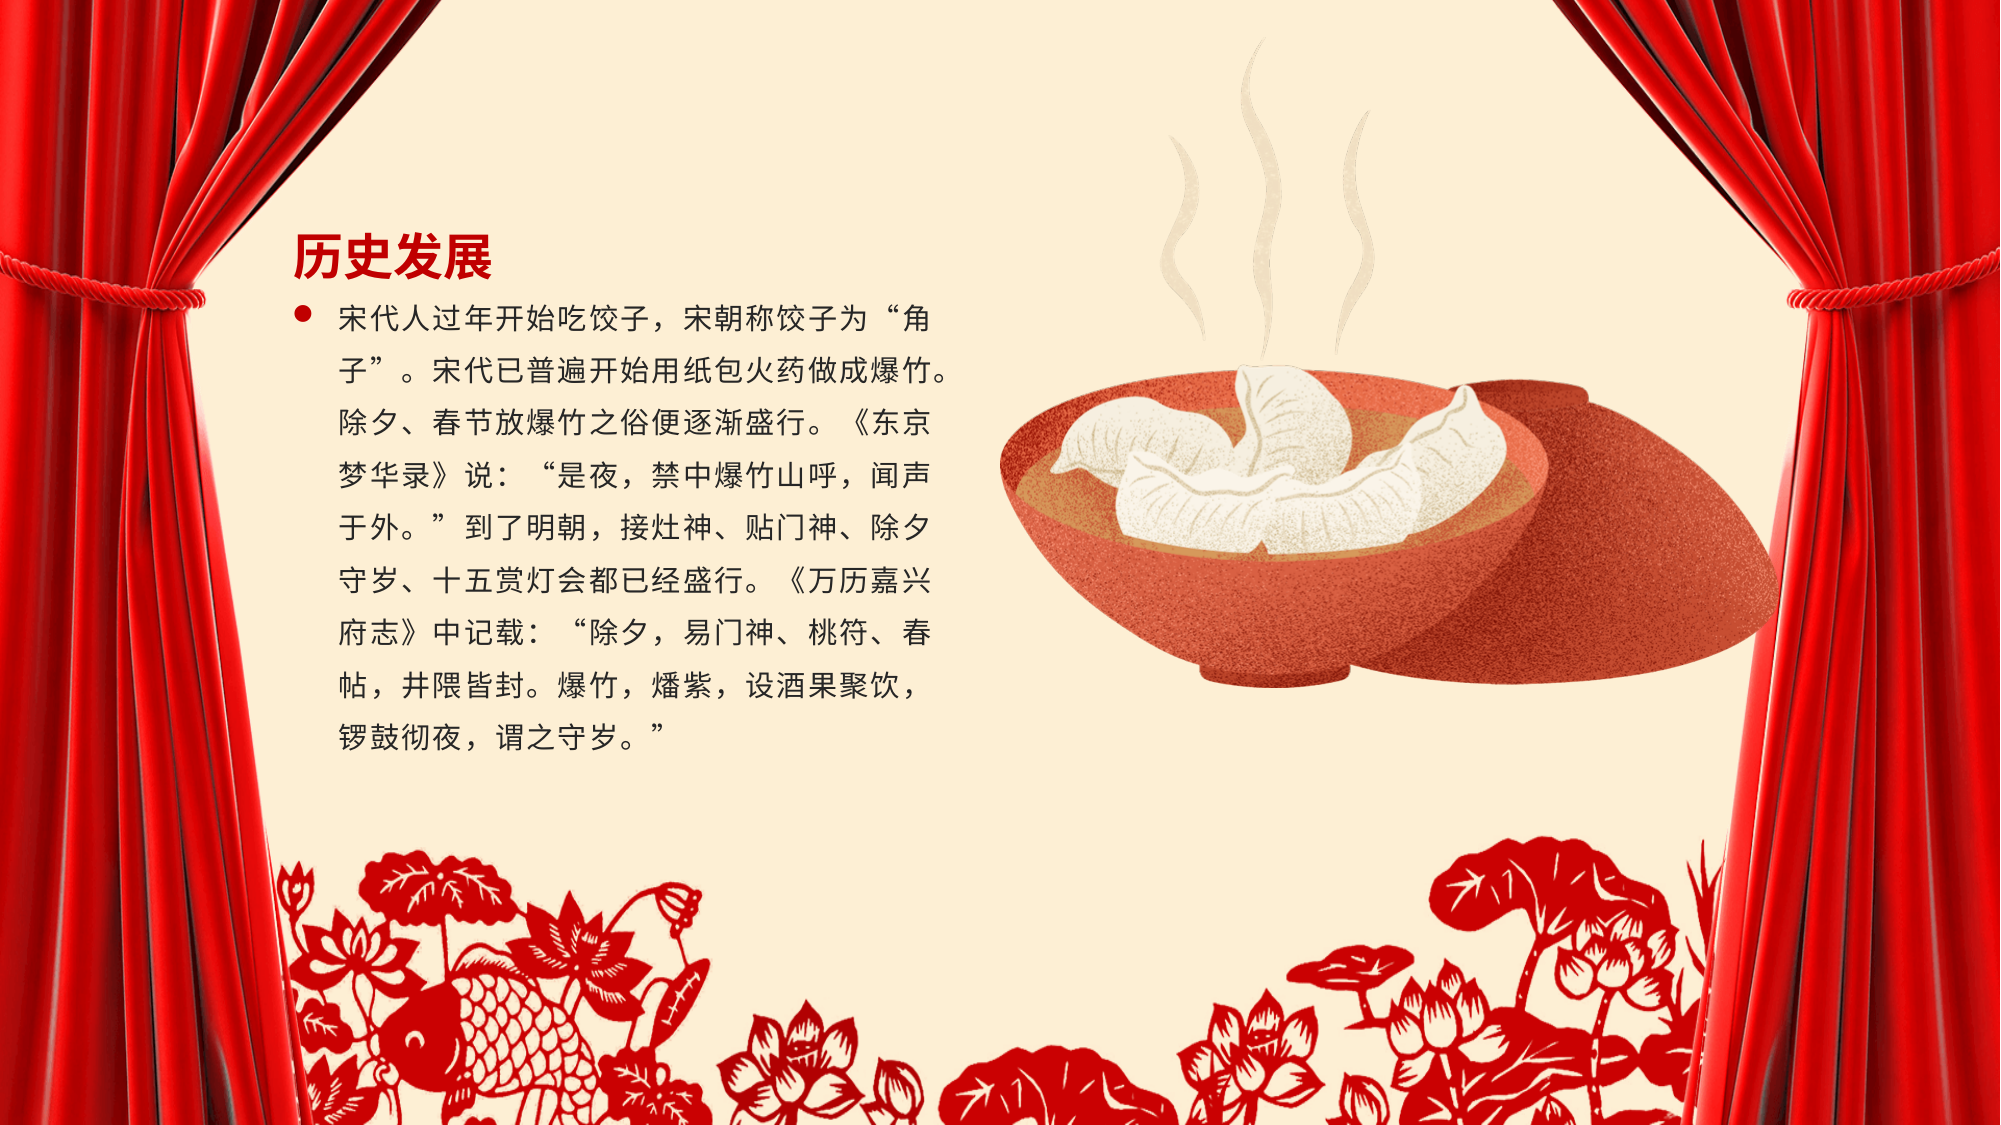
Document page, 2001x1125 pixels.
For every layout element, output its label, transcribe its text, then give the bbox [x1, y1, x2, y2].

text_box 历史发展 [278, 199, 509, 275]
text_box 宋代人过年开始吃饺子，宋朝称饺子为“角子”。宋代已普遍开始用纸包火药做成爆竹。除夕、春节放爆竹之俗便逐渐盛行。《东京梦华录》说：“是夜，禁中爆竹山呼，闻声于外。”到了明朝，接灶神、贴门神、除夕守岁、十五赏灯会都已经盛行。《万历嘉兴府志》中记载：“除夕，易门神、桃符、春帖，井隈皆封。爆竹，燔紫，设酒果聚饮，锣鼓彻夜，谓之守岁。” [277, 275, 955, 762]
picture [0, 0, 2000, 1125]
